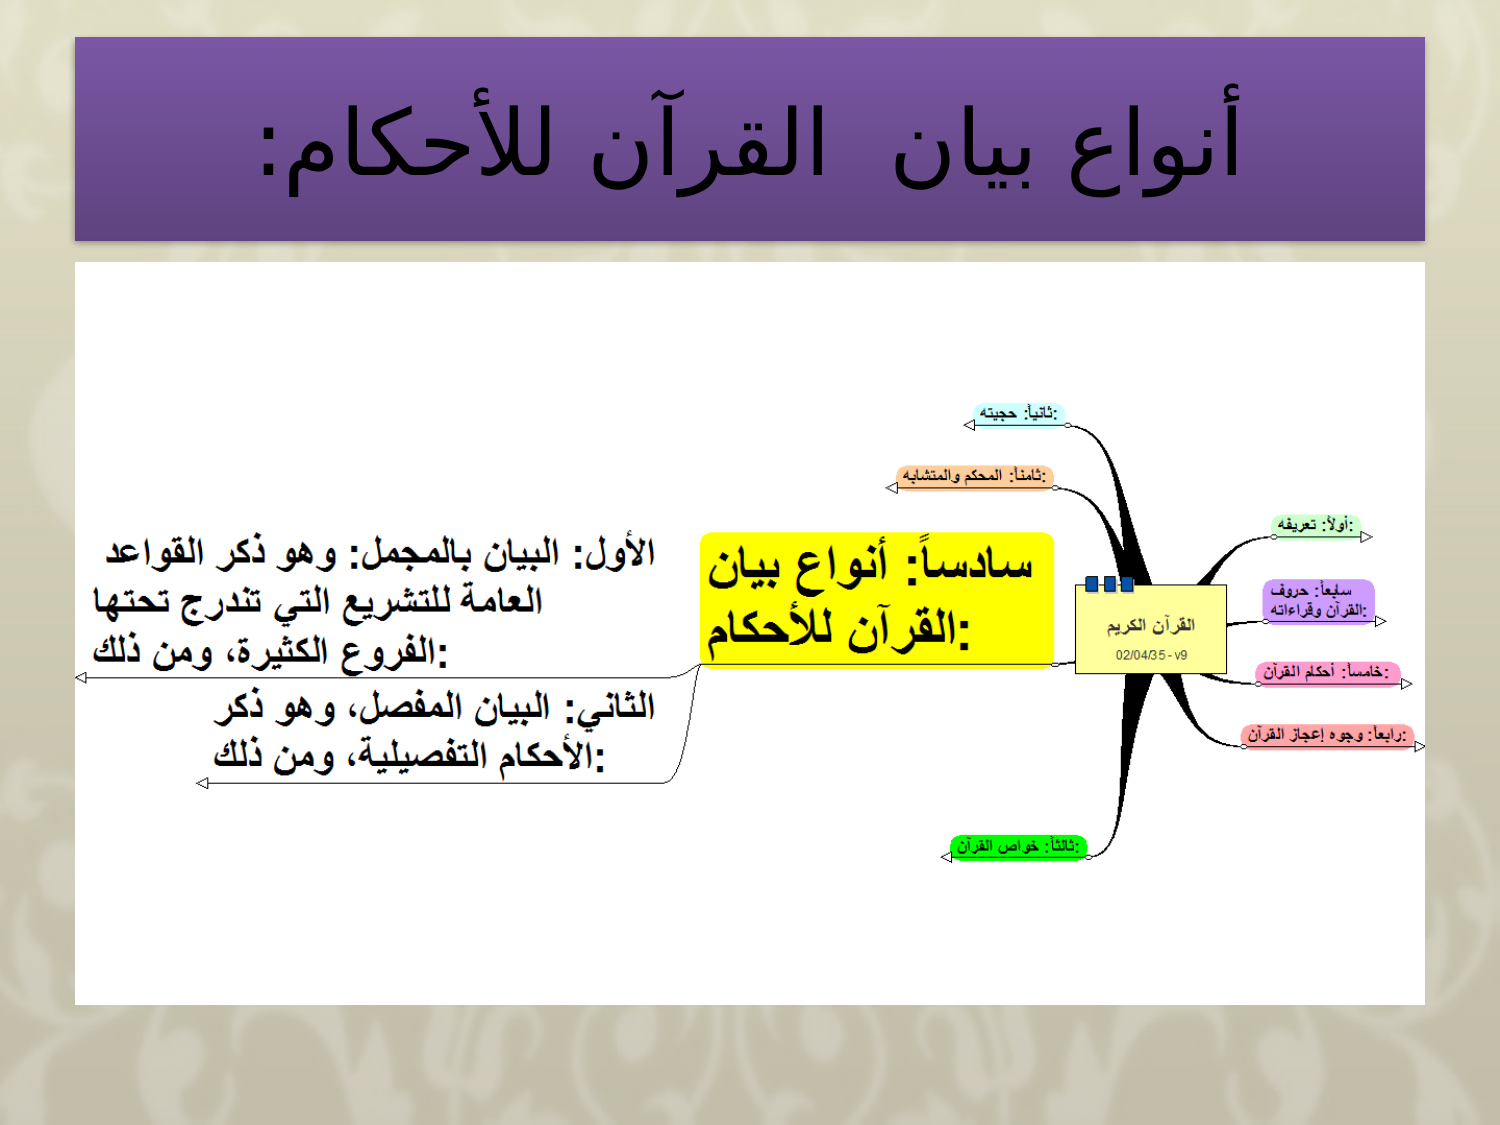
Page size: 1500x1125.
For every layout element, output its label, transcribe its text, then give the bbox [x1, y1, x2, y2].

title أنواع بيان القرآن للأحكام: [75, 37, 1425, 241]
picture [0, 0, 1500, 1125]
